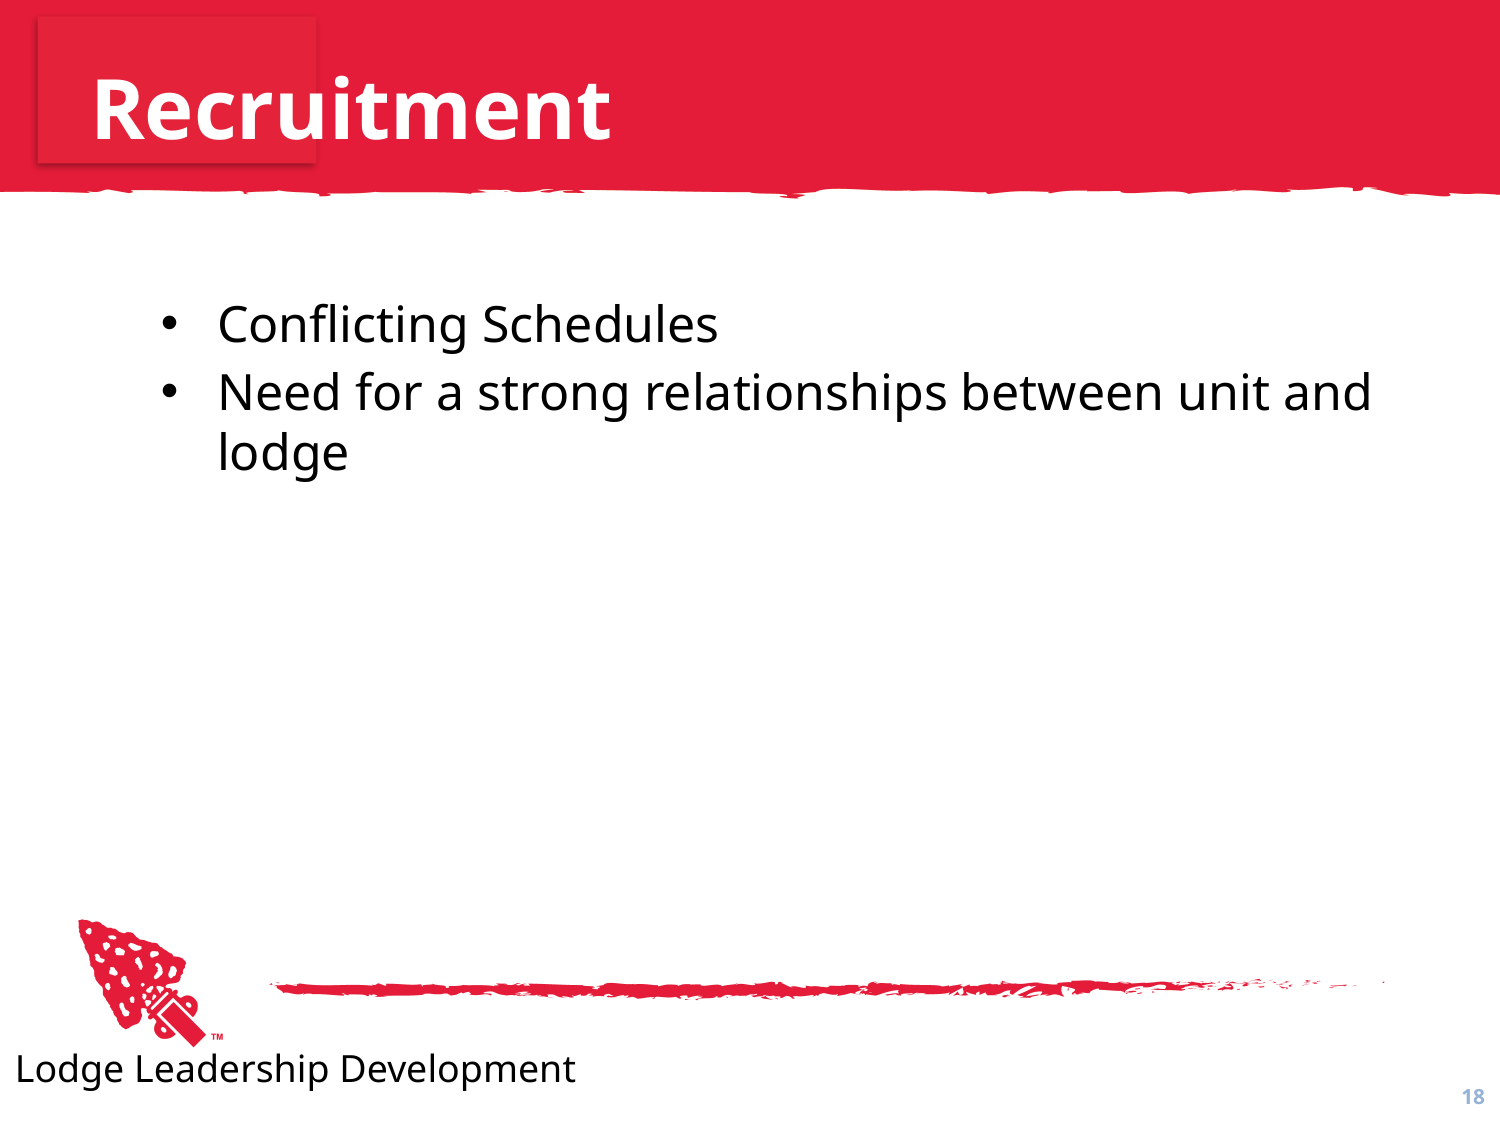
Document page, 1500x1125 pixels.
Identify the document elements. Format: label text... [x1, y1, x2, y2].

list Conflicting Schedules Need for a strong relationships between unit and lodge [75, 284, 1425, 1005]
title Recruitment [75, 45, 1425, 168]
picture [0, 0, 1500, 1037]
text_box Lodge Leadership Development [0, 1037, 1500, 1125]
